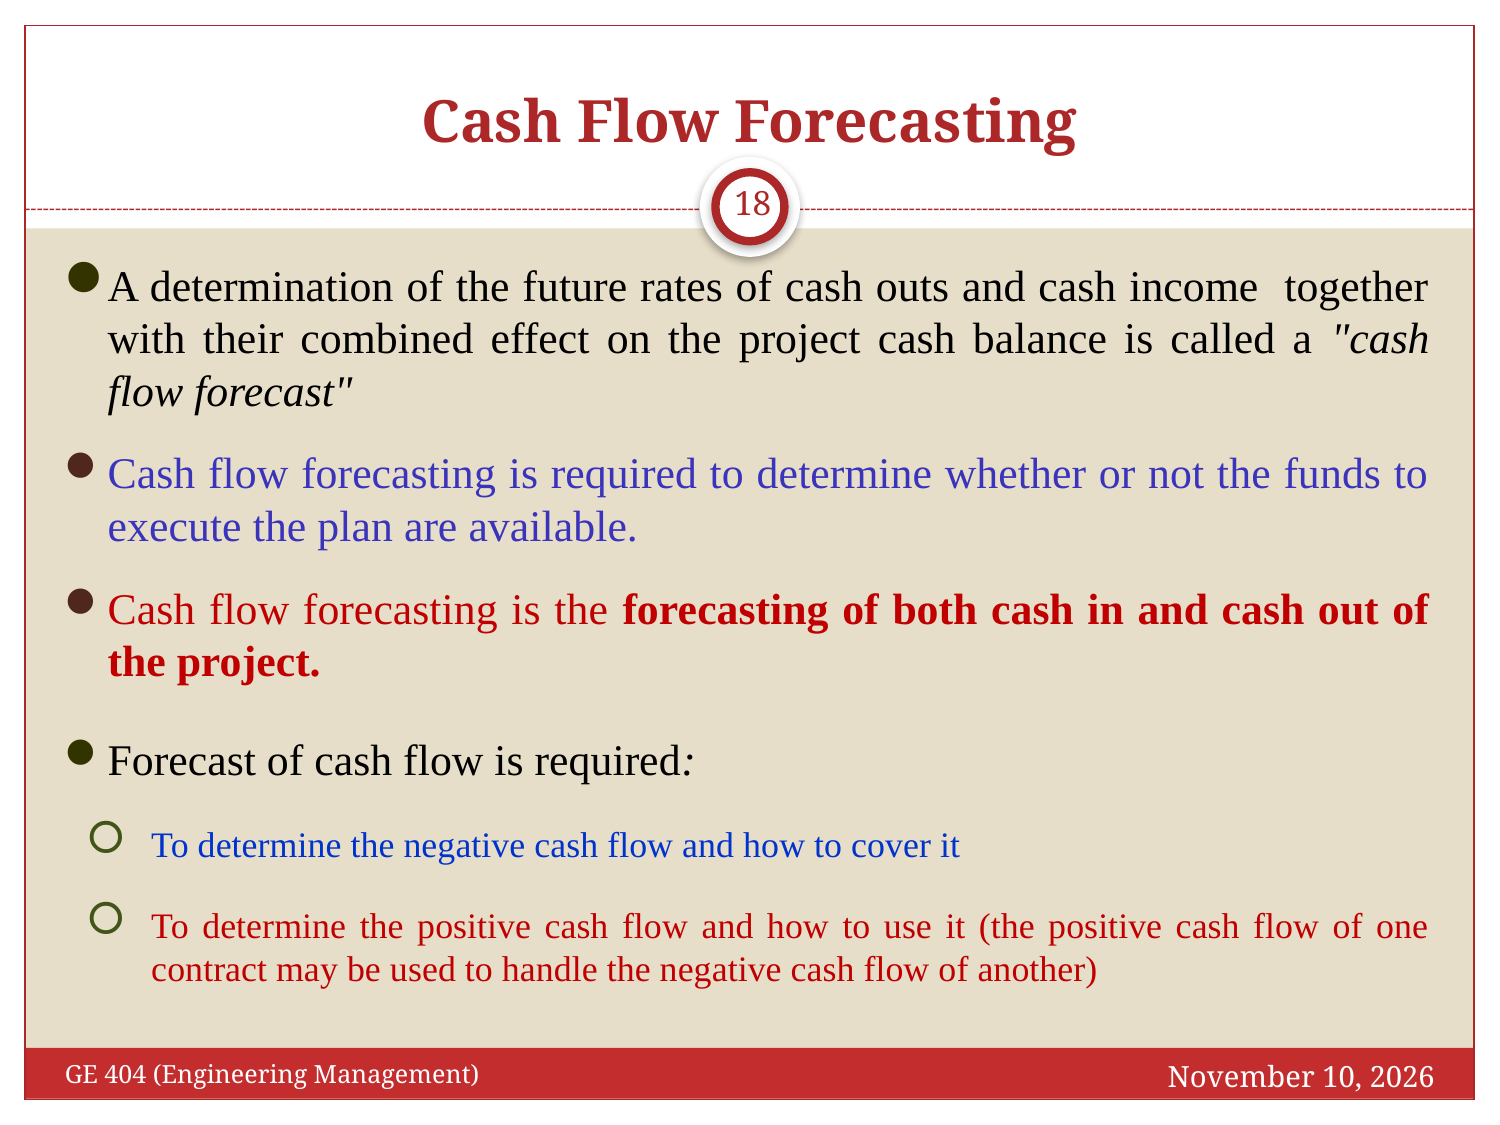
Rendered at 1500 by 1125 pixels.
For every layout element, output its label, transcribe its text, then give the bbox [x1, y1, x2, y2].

title Cash Flow Forecasting [49, 37, 1450, 162]
slide_number 18 [715, 168, 791, 241]
footer GE 404 (Engineering Management) [50, 1051, 638, 1112]
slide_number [950, 1050, 1450, 1111]
list A determination of the future rates of cash outs and cash income together with their combined effect on the project cash balance is called a "cash flow forecast" Cash flow forecasting is required to determine whether or not the funds to execute the plan are available. Cash flow forecasting is the forecasting of both cash in and cash out of the project. Forecast of cash flow is required: To determine the negative cash flow and how to cover it To determine the positive cash flow and how to use it (the positive cash flow of one contract may be used to handle the negative cash flow of another) [49, 250, 1445, 1001]
